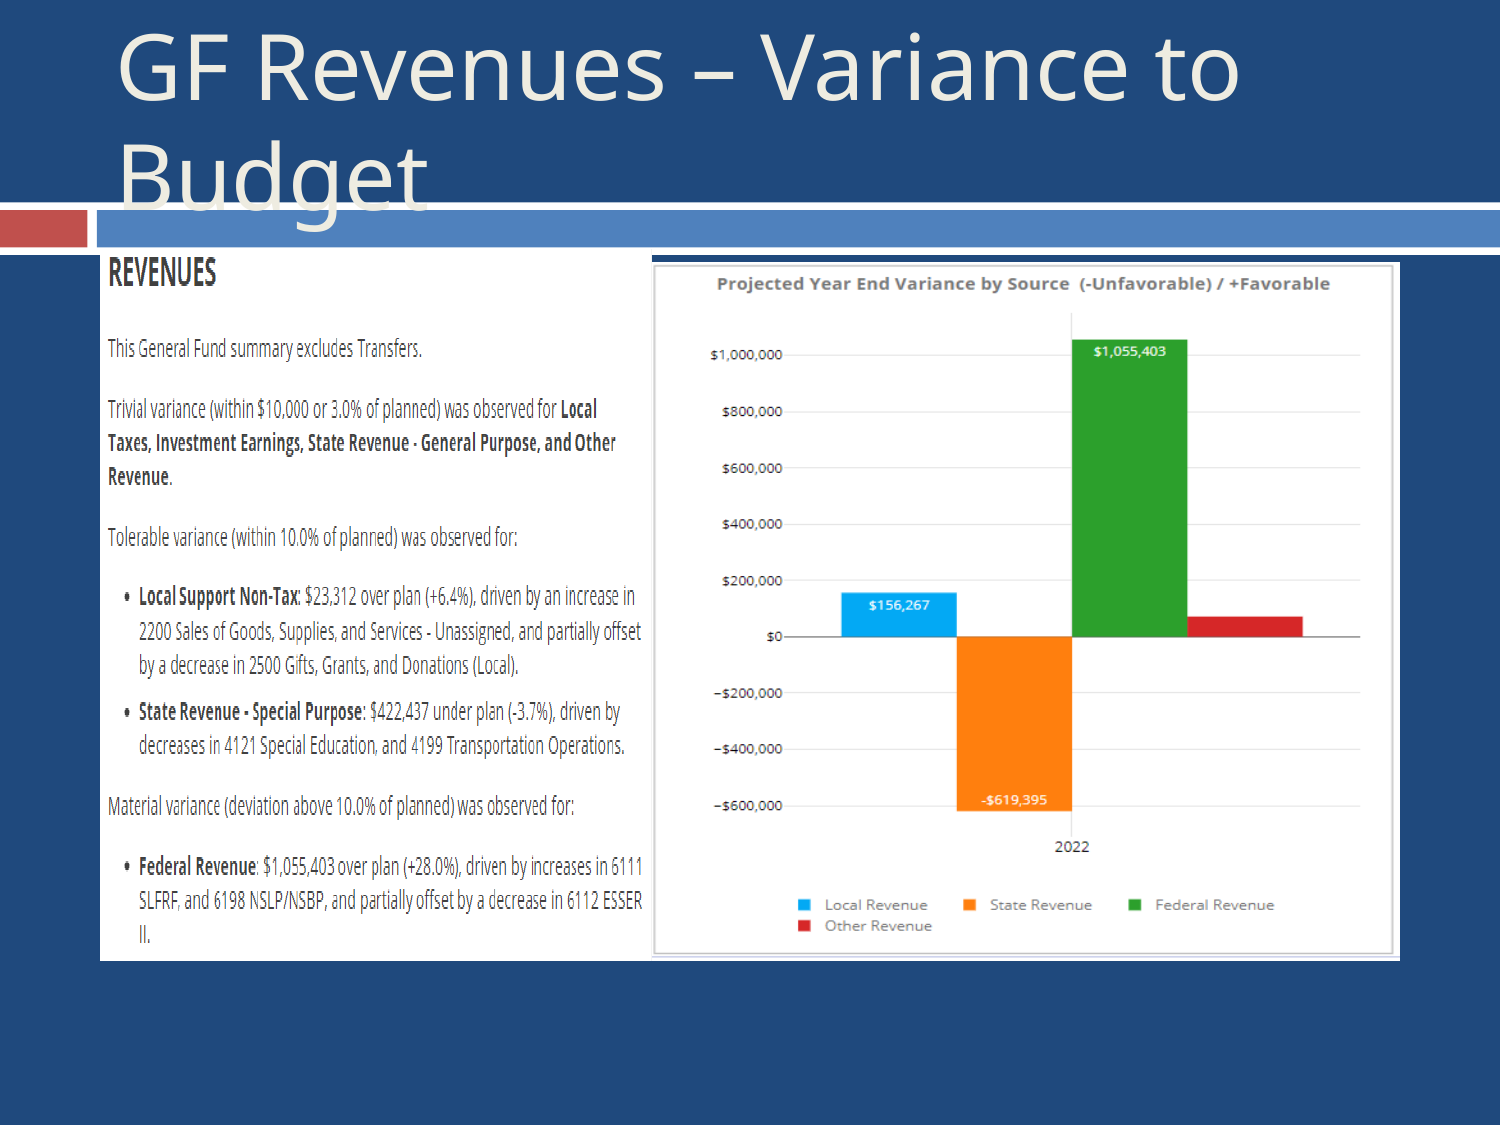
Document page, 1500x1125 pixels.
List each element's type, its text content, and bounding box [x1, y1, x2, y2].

picture [100, 249, 1400, 962]
title GF Revenues – Variance to Budget [100, 37, 1438, 200]
